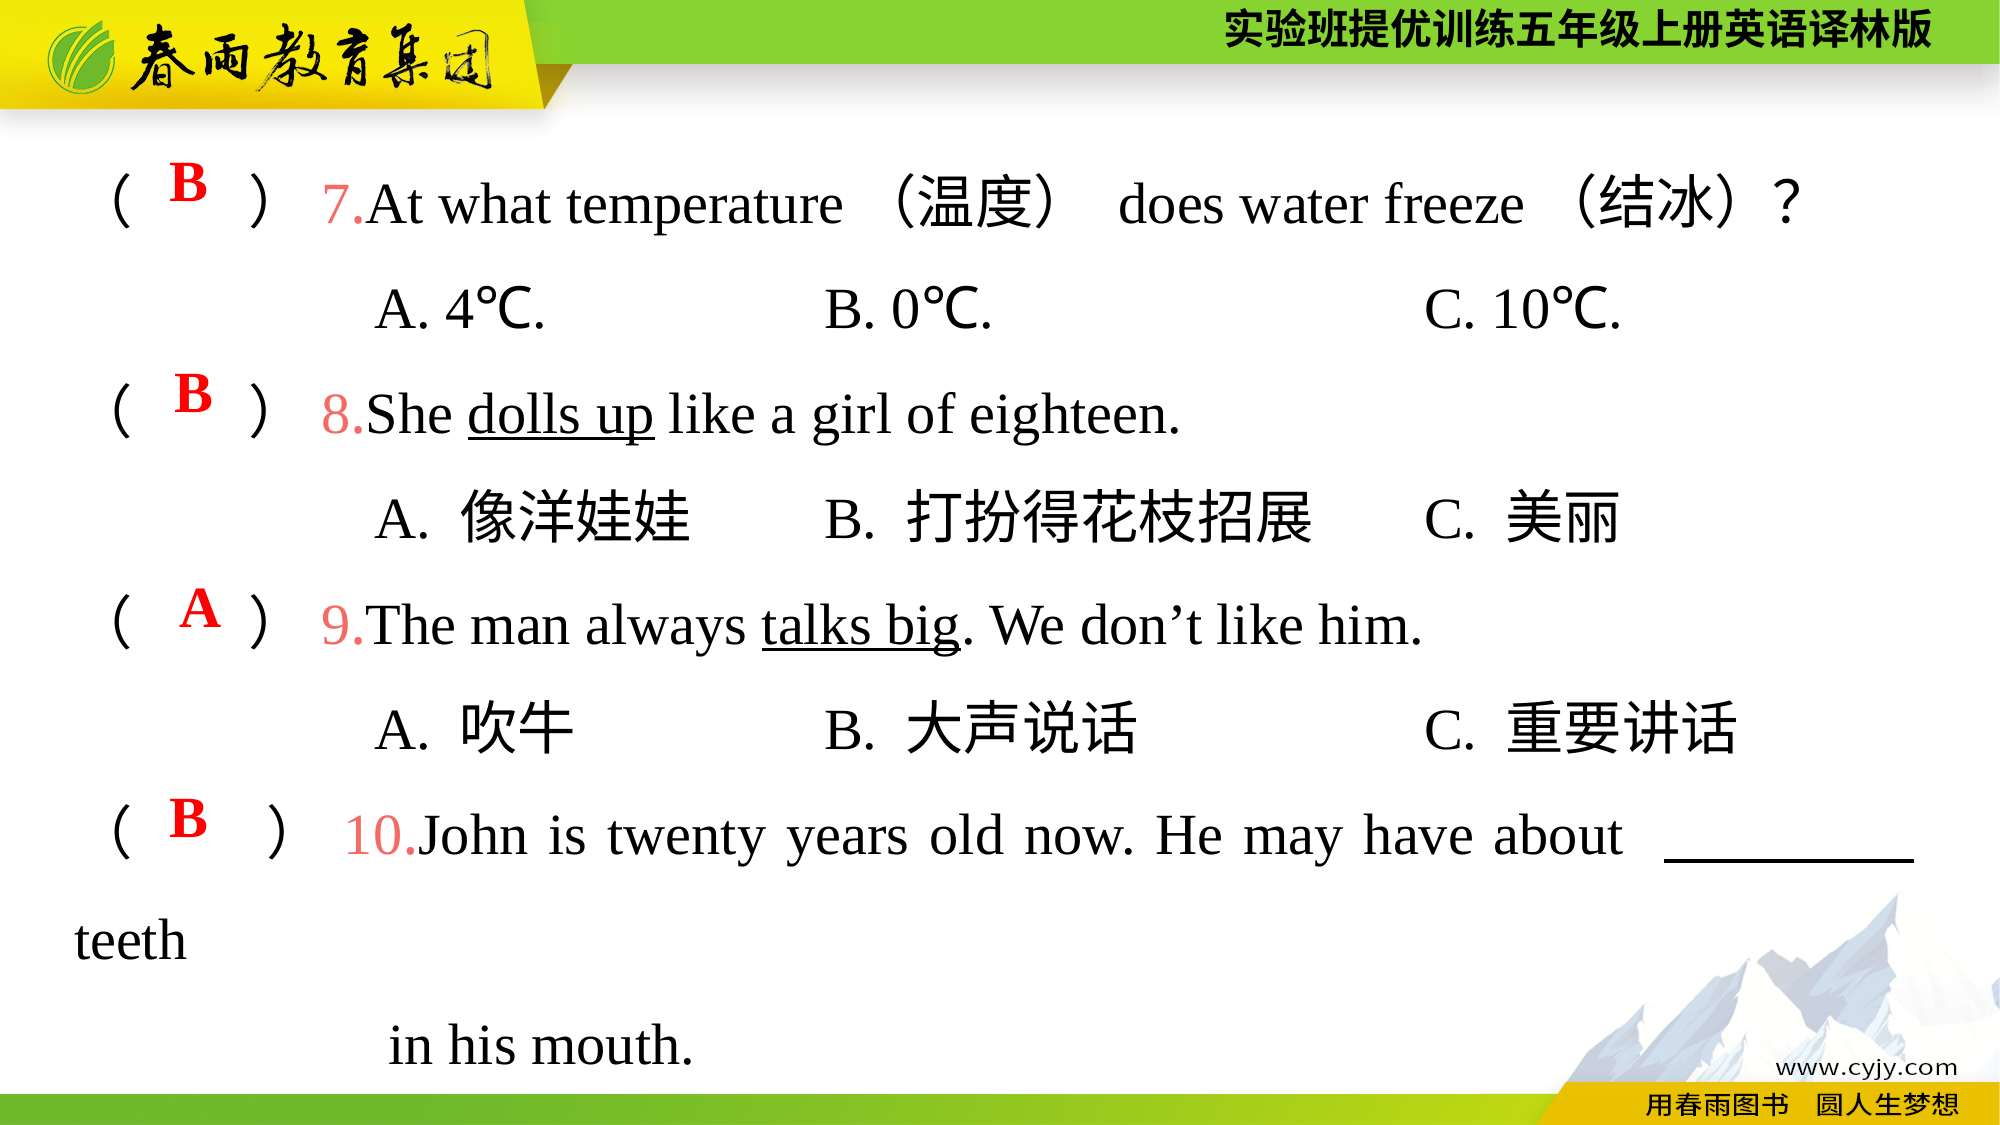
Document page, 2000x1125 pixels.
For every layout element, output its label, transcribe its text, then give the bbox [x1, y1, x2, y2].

picture [0, 0, 2000, 1125]
text_box B [154, 135, 224, 221]
text_box B [160, 347, 229, 432]
text_box B [154, 772, 224, 857]
list （ ）7.At what temperature（温度） does water freeze（结冰）？ A. 4℃. B. 0℃. C. 10℃. （ ）8.She dolls up like a girl of eighteen. A. 像洋娃娃 B. 打扮得花枝招展 C. 美丽 [59, 122, 1944, 543]
text_box （ ）9.The man always talks big. We don’t like him. A. 吹牛 B. 大声说话 C. 重要讲话 （ ）10.John is twenty years old now. He may have about teeth in his mouth. A. 18～20 B. 28～32 C. 38 [59, 543, 1944, 1125]
text_box A [164, 561, 237, 647]
